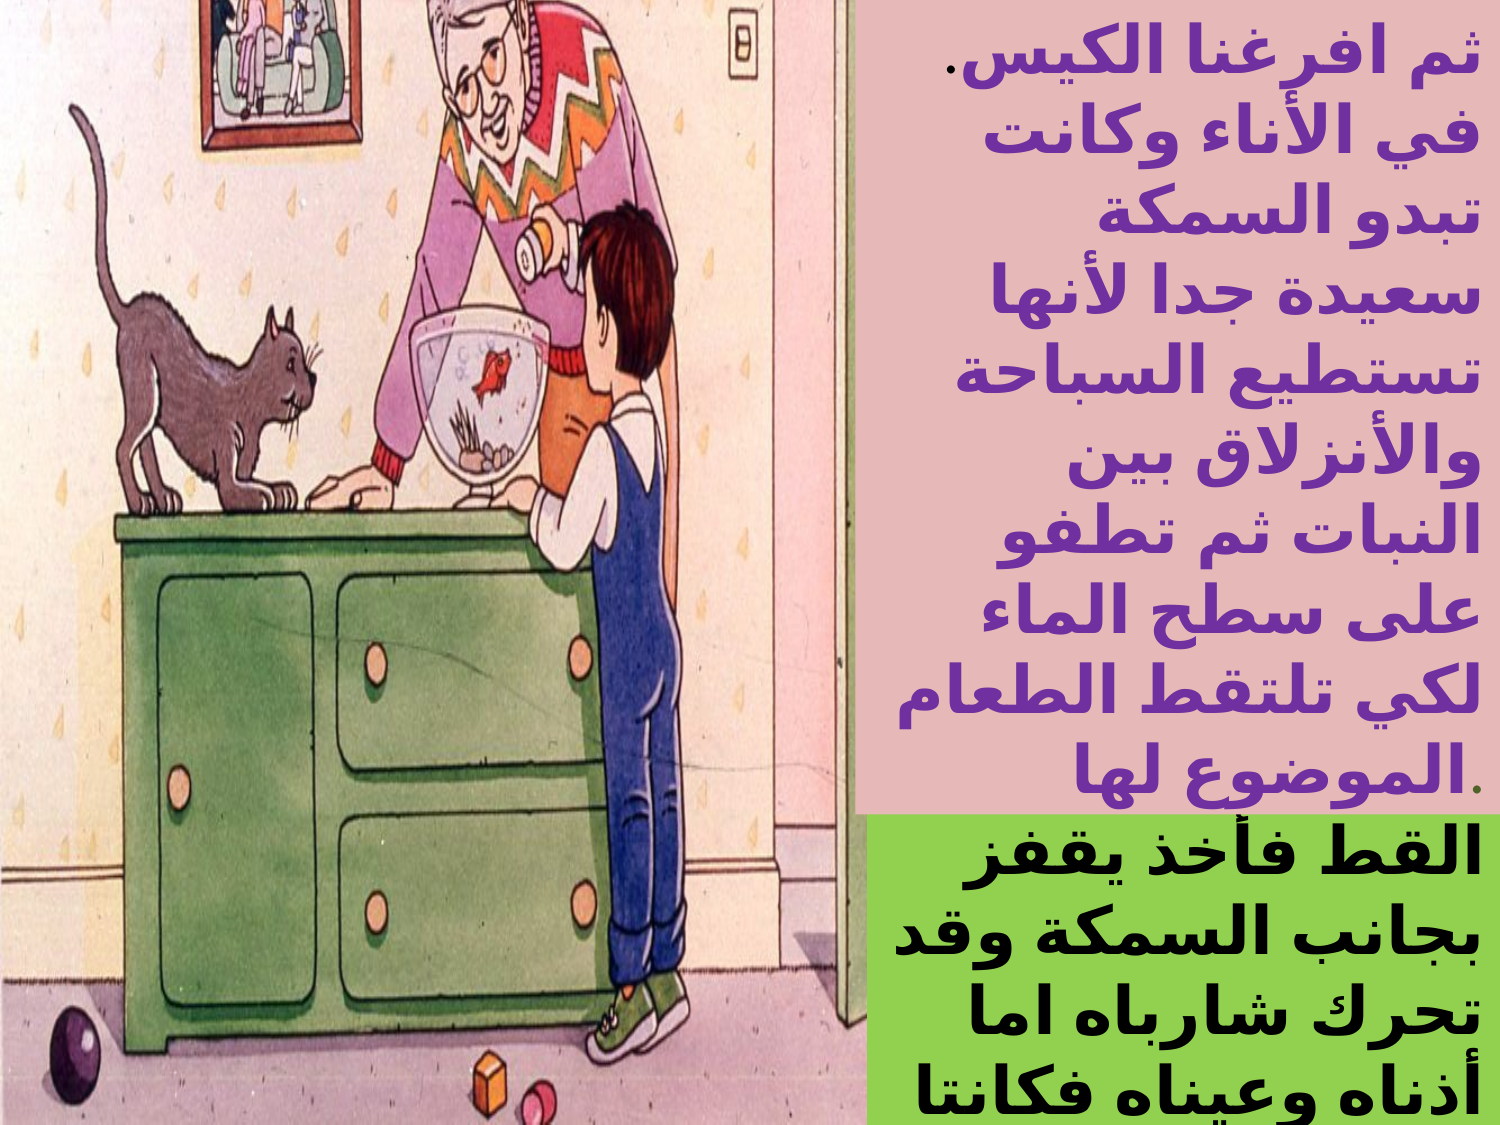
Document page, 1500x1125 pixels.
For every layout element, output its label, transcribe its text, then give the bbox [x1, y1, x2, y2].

picture [0, 0, 868, 1125]
text_box يحمل جدي القطرميز ويضعه في غرفتي على الشيفونييرا اما القط فأخذ يقفز بجانب السمكة وقد تحرك شارباه اما أذناه وعيناه فكانتا مفتوحتان وتنظران الى صديقتي الجديدة [871, 815, 1500, 1125]
text_box .ثم افرغنا الكيس في الأناء وكانت تبدو السمكة سعيدة جدا لأنها تستطيع السباحة والأنزلاق بين النبات ثم تطفو على سطح الماء لكي تلتقط الطعام الموضوع لها. [868, 0, 1500, 815]
